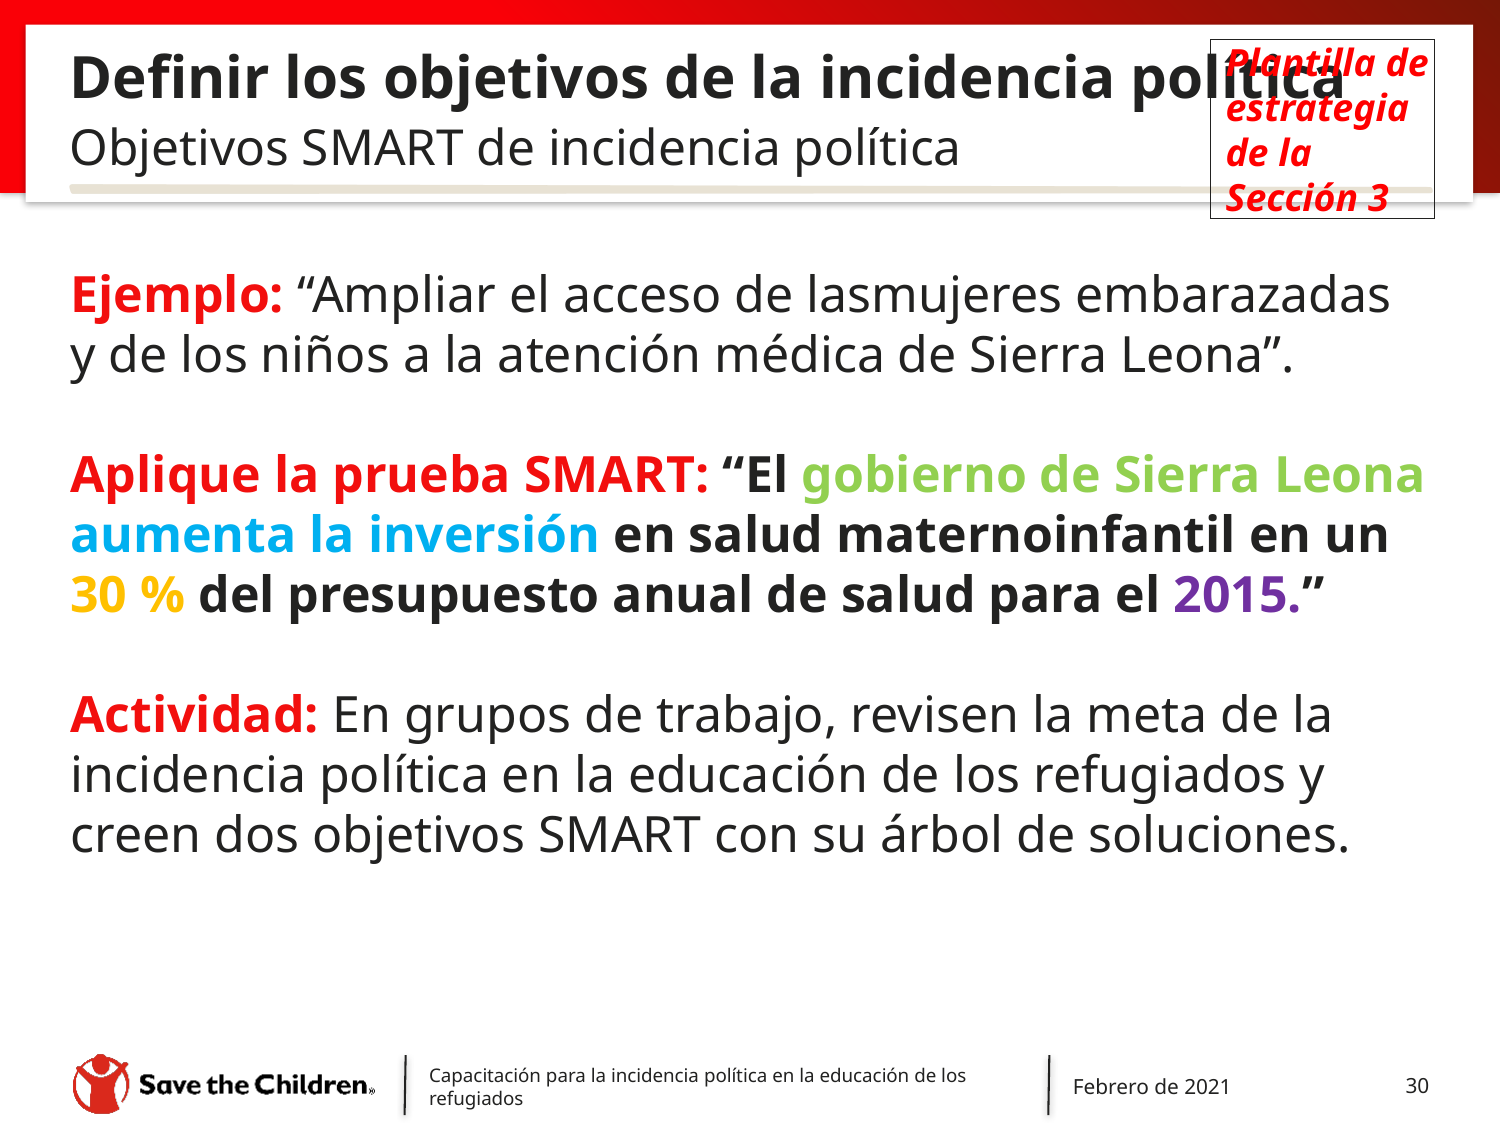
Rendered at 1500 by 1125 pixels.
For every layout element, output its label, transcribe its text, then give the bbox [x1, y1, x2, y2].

slide_number Febrero de 2021 [1057, 1056, 1317, 1117]
text_box Plantilla de estrategia de la Sección 3 [1210, 39, 1435, 219]
picture [62, 1043, 386, 1125]
slide_number 30 [1317, 1056, 1445, 1117]
title Definir los objetivos de la incidencia política [69, 33, 1429, 115]
footer Capacitación para la incidencia política en la educación de los refugiados [414, 1056, 1042, 1117]
picture [69, 184, 1210, 194]
list Ejemplo: “Ampliar el acceso de lasmujeres embarazadas y de los niños a la atención médica de Sierra Leona”. Aplique la prueba SMART: “El gobierno de Sierra Leona aumenta la inversión en salud maternoinfantil en un 30 % del presupuesto anual de salud para el 2015.” Actividad: En grupos de trabajo, revisen la meta de la incidencia política en la educación de los refugiados y creen dos objetivos SMART con su árbol de soluciones. [70, 262, 1428, 1035]
list Objetivos SMART de incidencia política [69, 115, 1210, 176]
